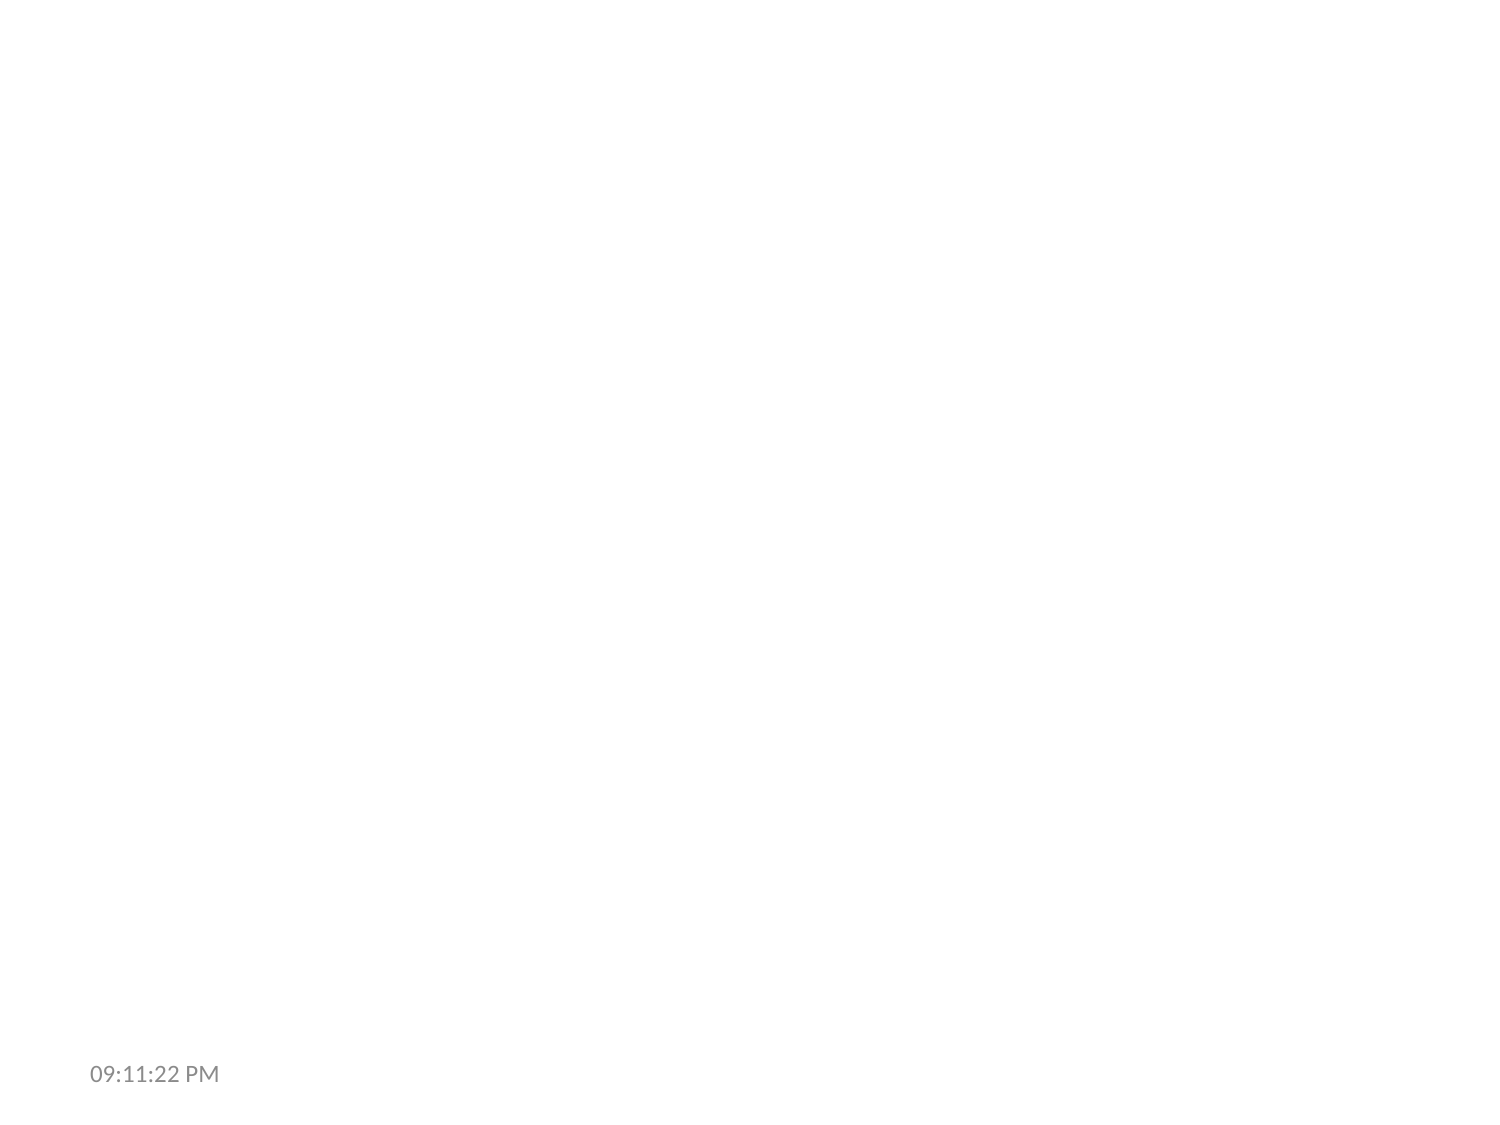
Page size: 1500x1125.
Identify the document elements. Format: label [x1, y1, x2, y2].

slide_number [75, 1042, 425, 1103]
